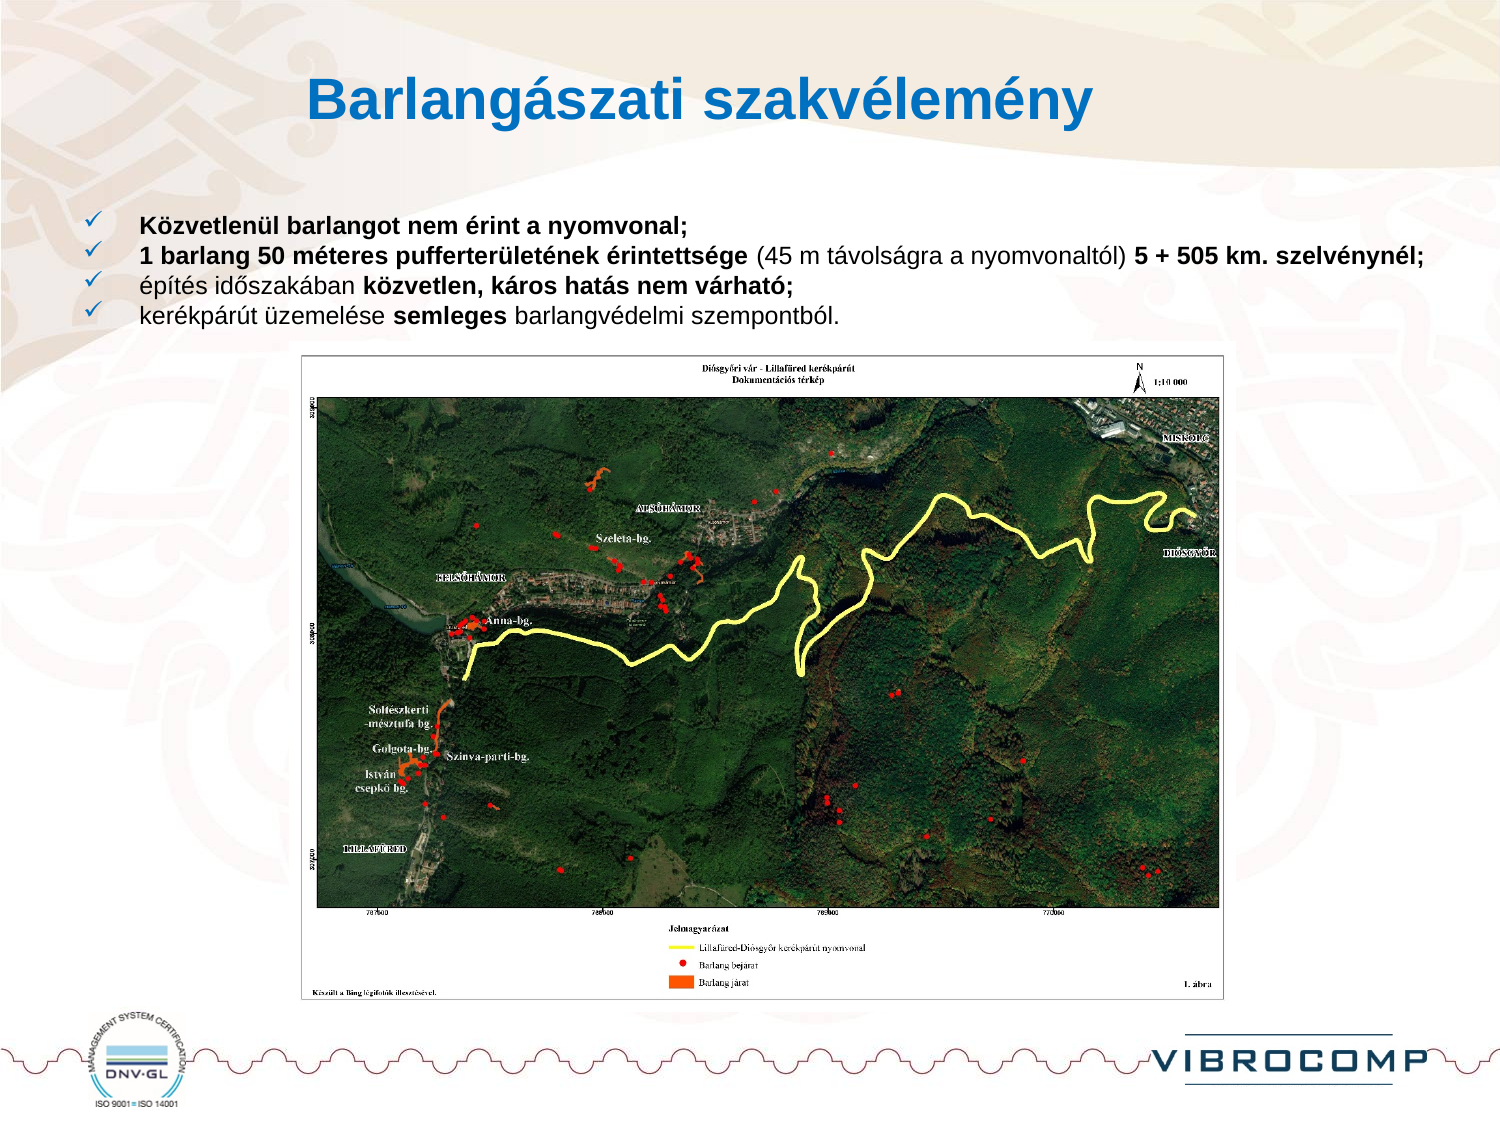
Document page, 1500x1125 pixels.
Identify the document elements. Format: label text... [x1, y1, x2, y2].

title Barlangászati szakvélemény [73, 25, 1329, 168]
picture [0, 0, 1500, 1125]
list Közvetlenül barlangot nem érint a nyomvonal; 1 barlang 50 méteres pufferterületének érintettsége (45 m távolságra a nyomvonaltól) 5 + 505 km. szelvénynél; építés időszakában közvetlen, káros hatás nem várható; kerékpárút üzemelése semleges barlangvédelmi szempontból. [68, 167, 1442, 428]
